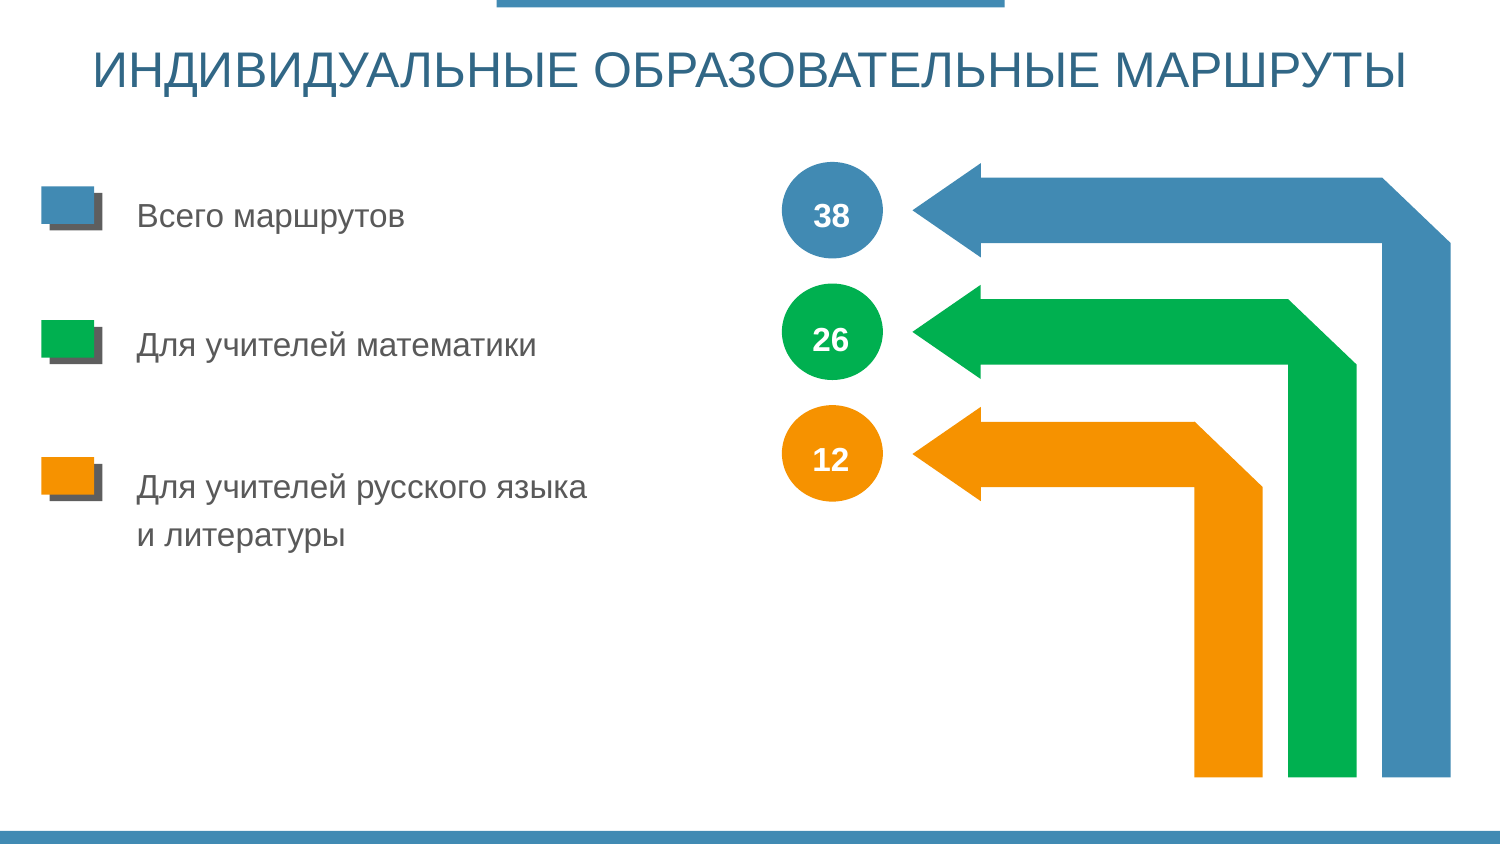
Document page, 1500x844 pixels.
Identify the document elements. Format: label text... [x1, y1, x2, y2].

list ИНДИВИДУАЛЬНЫЕ ОБРАЗОВАТЕЛЬНЫЕ МАРШРУТЫ [0, 20, 1500, 115]
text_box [17, 161, 1451, 778]
